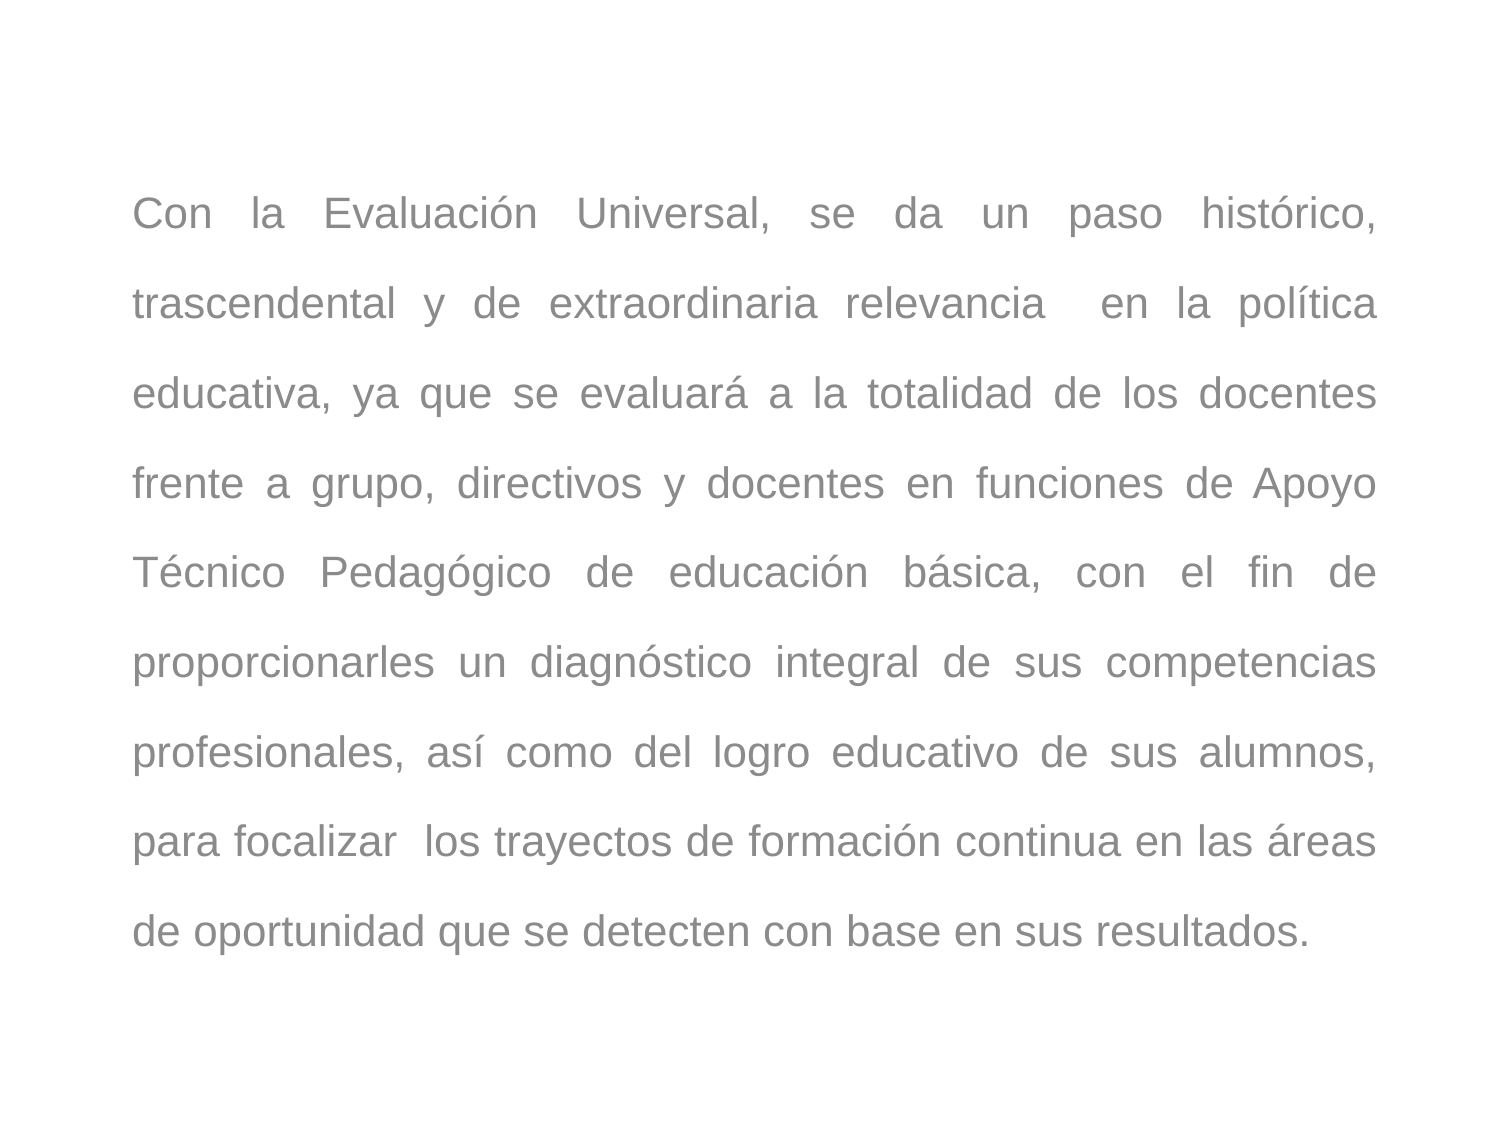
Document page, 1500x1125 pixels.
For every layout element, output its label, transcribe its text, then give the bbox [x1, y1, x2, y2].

subtitle Con la Evaluación Universal, se da un paso histórico, trascendental y de extraordinaria relevancia en la política educativa, ya que se evaluará a la totalidad de los docentes frente a grupo, directivos y docentes en funciones de Apoyo Técnico Pedagógico de educación básica, con el fin de proporcionarles un diagnóstico integral de sus competencias profesionales, así como del logro educativo de sus alumnos, para focalizar los trayectos de formación continua en las áreas de oportunidad que se detecten con base en sus resultados. [117, 140, 1395, 997]
